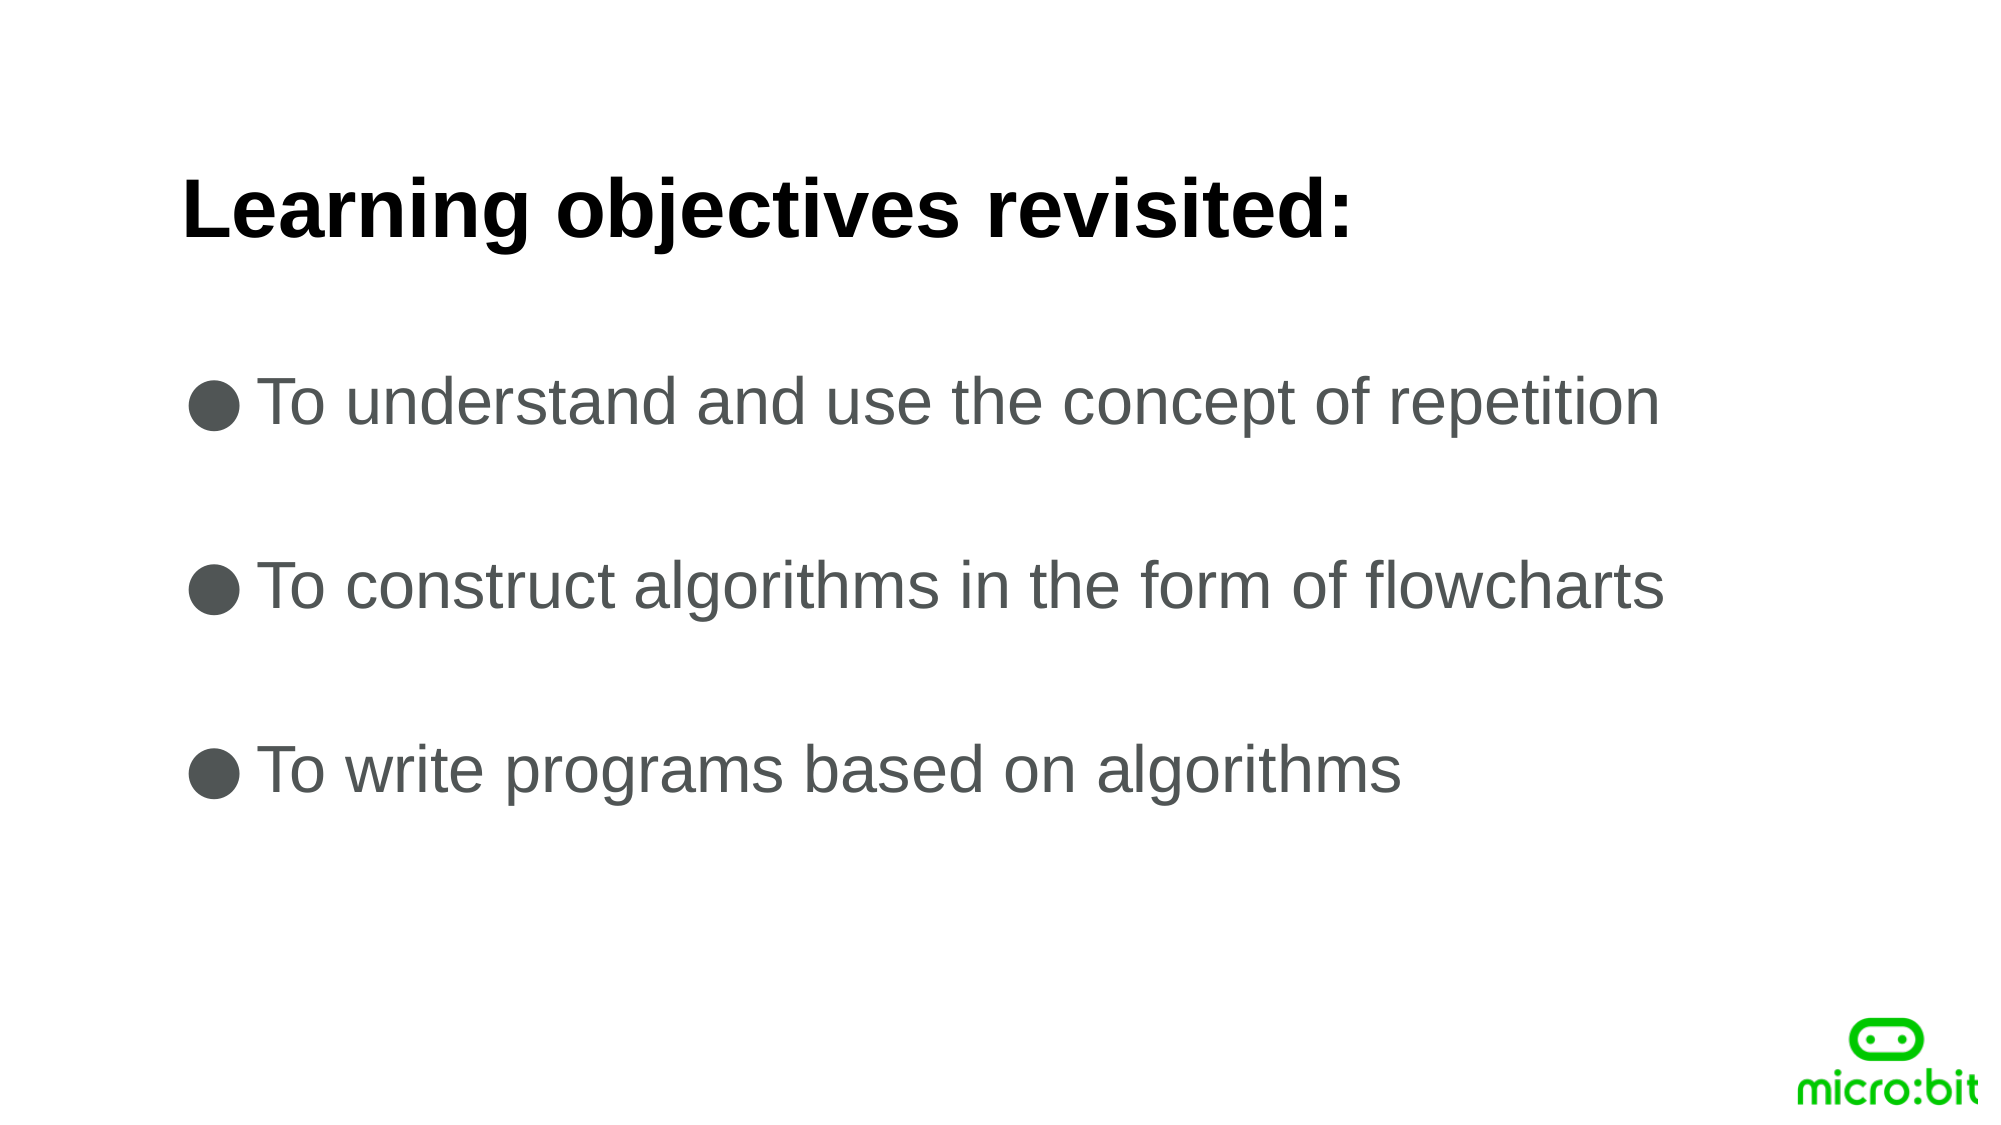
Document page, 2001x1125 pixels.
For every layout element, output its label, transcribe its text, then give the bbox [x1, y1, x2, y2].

picture [1797, 1017, 1978, 1106]
text_box Learning objectives revisited: To understand and use the concept of repetition To construct algorithms in the form of flowcharts To write programs based on algorithms [166, 60, 1918, 884]
